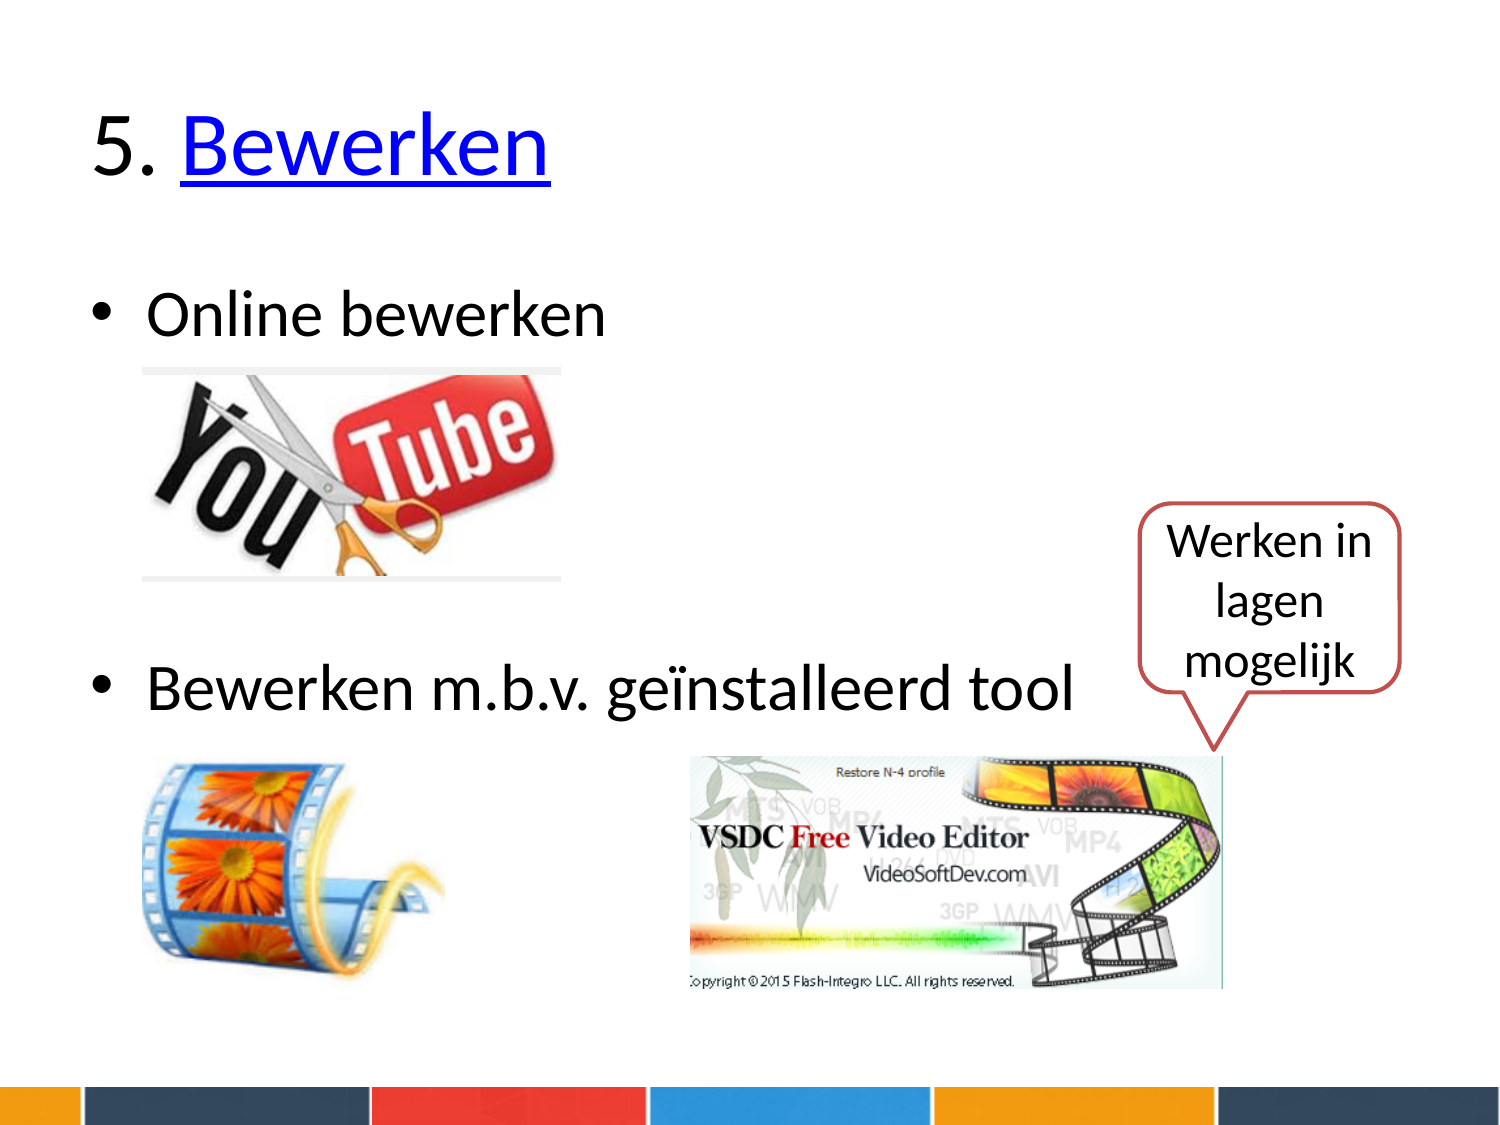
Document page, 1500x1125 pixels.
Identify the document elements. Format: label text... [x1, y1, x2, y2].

picture [141, 367, 562, 582]
list Online bewerken Bewerken m.b.v. geïnstalleerd tool [75, 262, 1425, 1005]
picture [0, 1087, 1500, 1125]
title 5. Bewerken [75, 45, 1425, 233]
picture [690, 756, 1223, 989]
picture [141, 733, 445, 1006]
text_box Werken in lagen mogelijk [1137, 501, 1402, 752]
